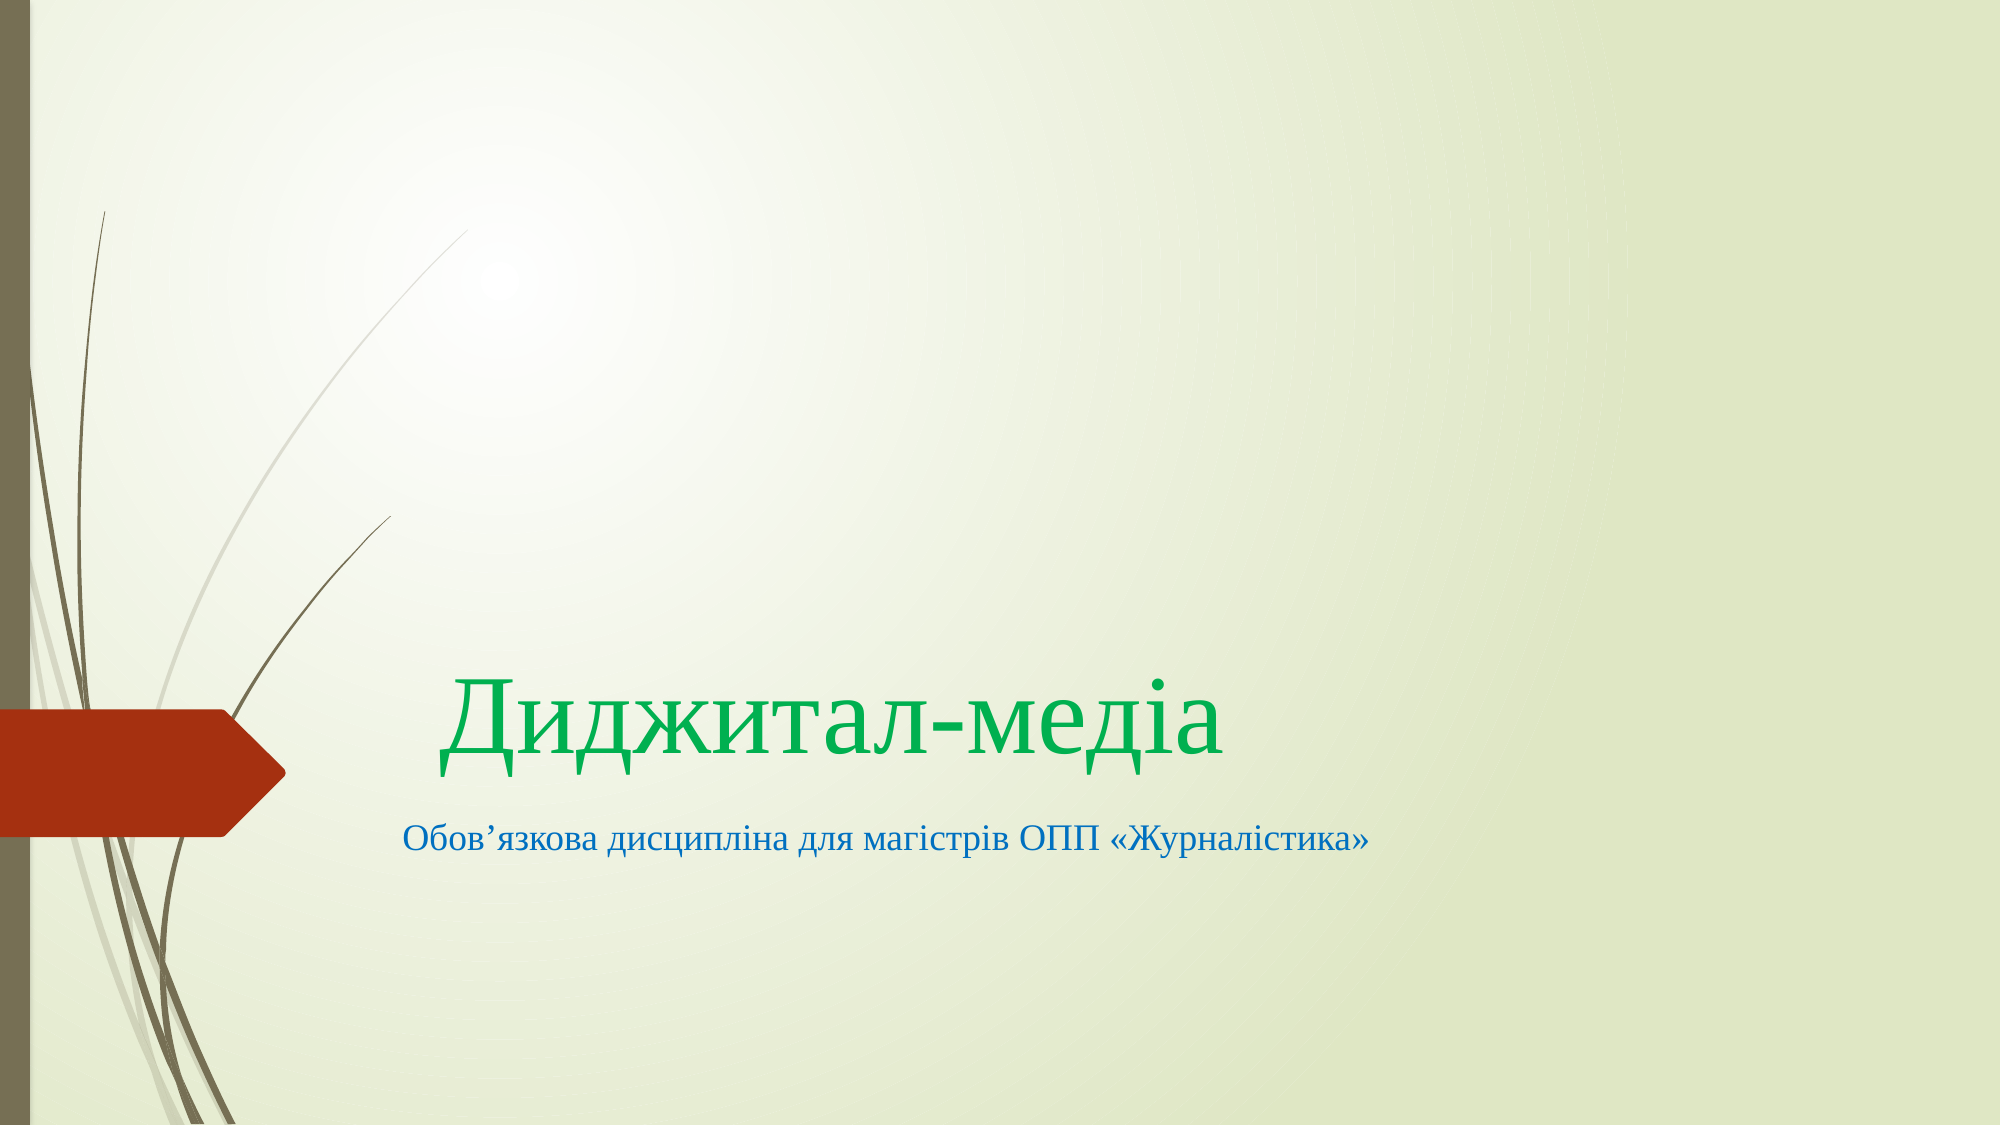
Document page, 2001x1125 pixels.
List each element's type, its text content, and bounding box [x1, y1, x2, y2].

subtitle Обов’язкова дисципліна для магістрів ОПП «Журналістика» [387, 805, 1888, 969]
title Диджитал-медіа [424, 412, 1888, 784]
